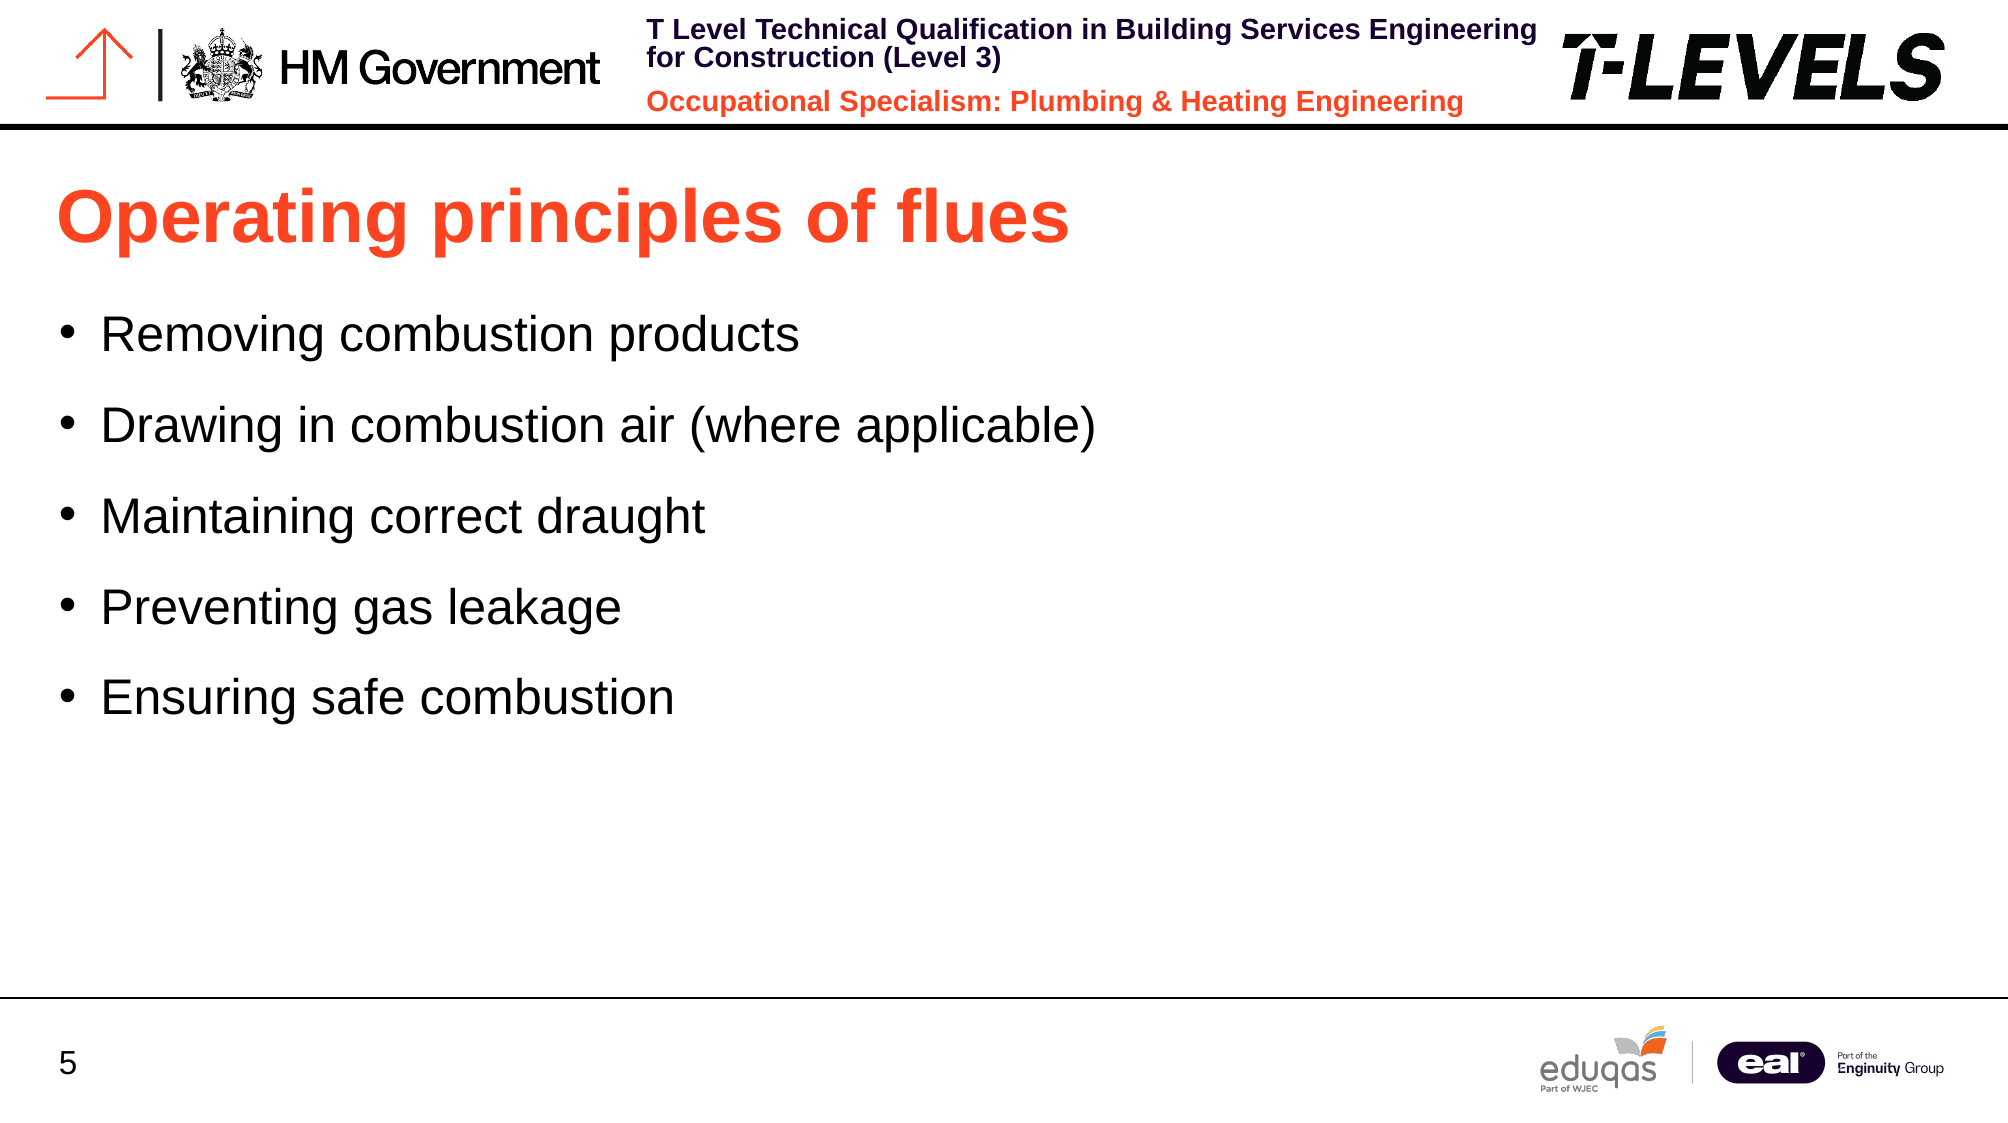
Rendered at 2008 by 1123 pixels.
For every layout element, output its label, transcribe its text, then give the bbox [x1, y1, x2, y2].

title Operating principles of flues [41, 111, 1949, 314]
picture [1535, 1021, 1949, 1097]
picture [158, 28, 600, 102]
picture [41, 27, 139, 100]
picture [1543, 25, 1964, 108]
list Removing combustion products Drawing in combustion air (where applicable) Maintaining correct draught Preventing gas leakage Ensuring safe combustion [59, 295, 1949, 956]
